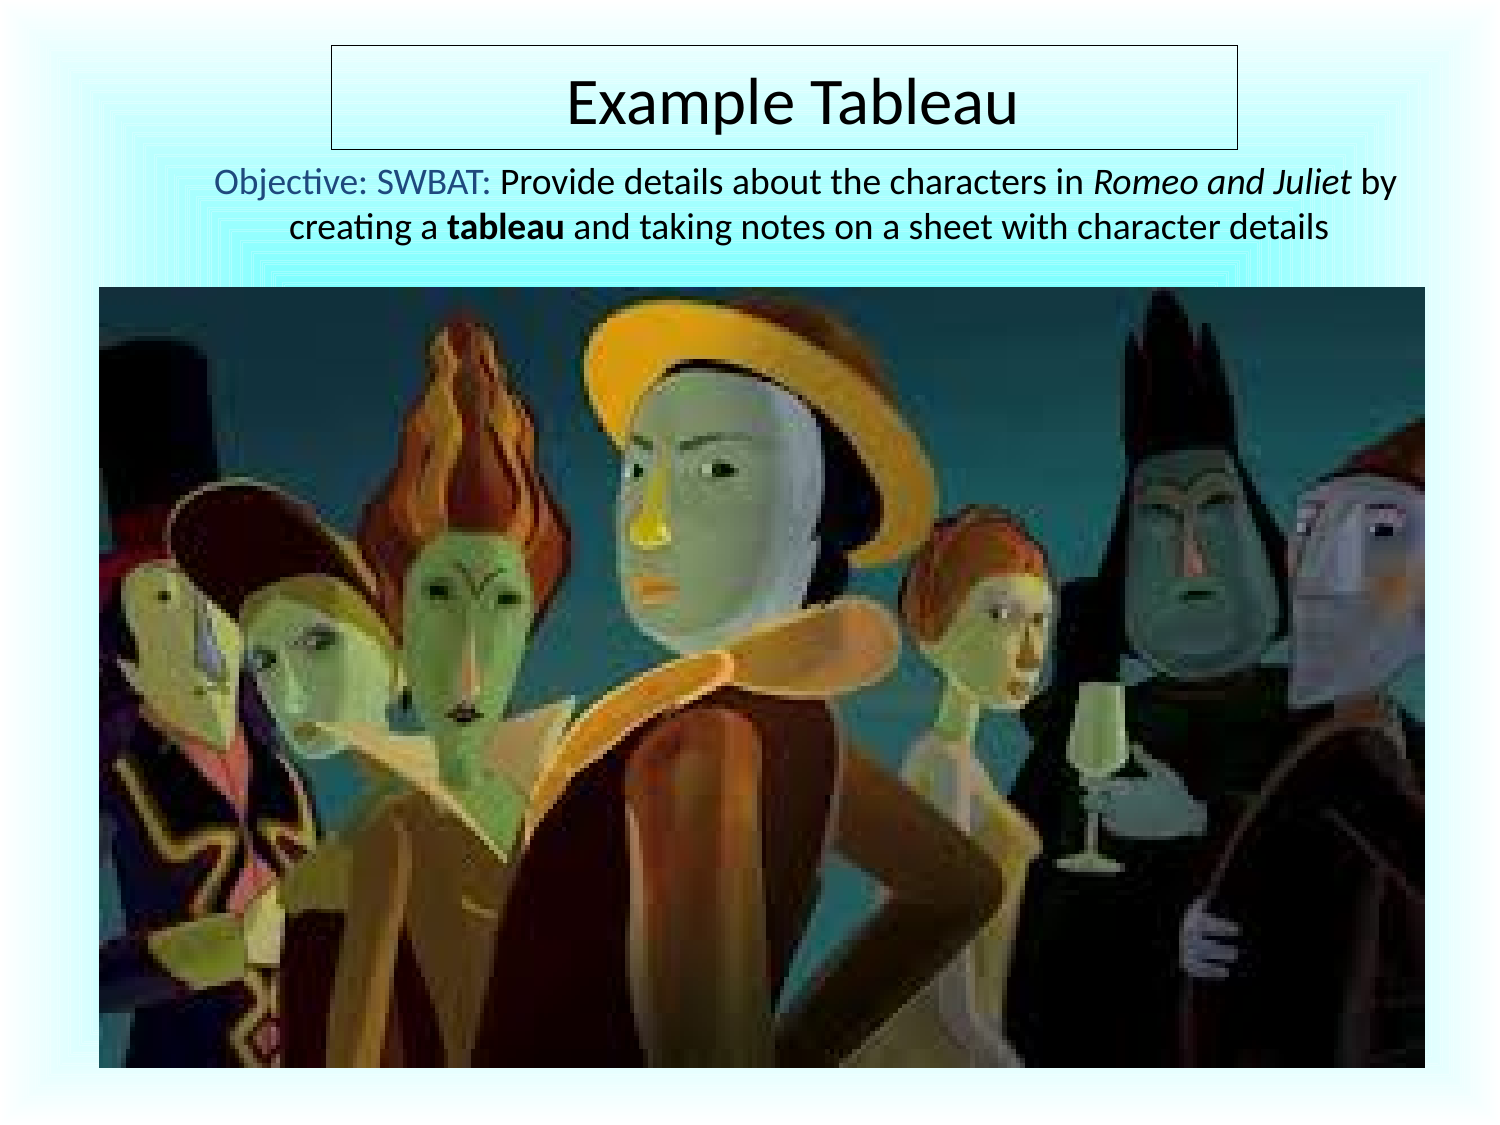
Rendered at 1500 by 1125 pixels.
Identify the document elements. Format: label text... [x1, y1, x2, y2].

text_box Objective: SWBAT: Provide details about the characters in Romeo and Juliet by creating a tableau and taking notes on a sheet with character details [95, 149, 1438, 255]
picture [99, 287, 1426, 1069]
title Example Tableau [331, 45, 1238, 149]
